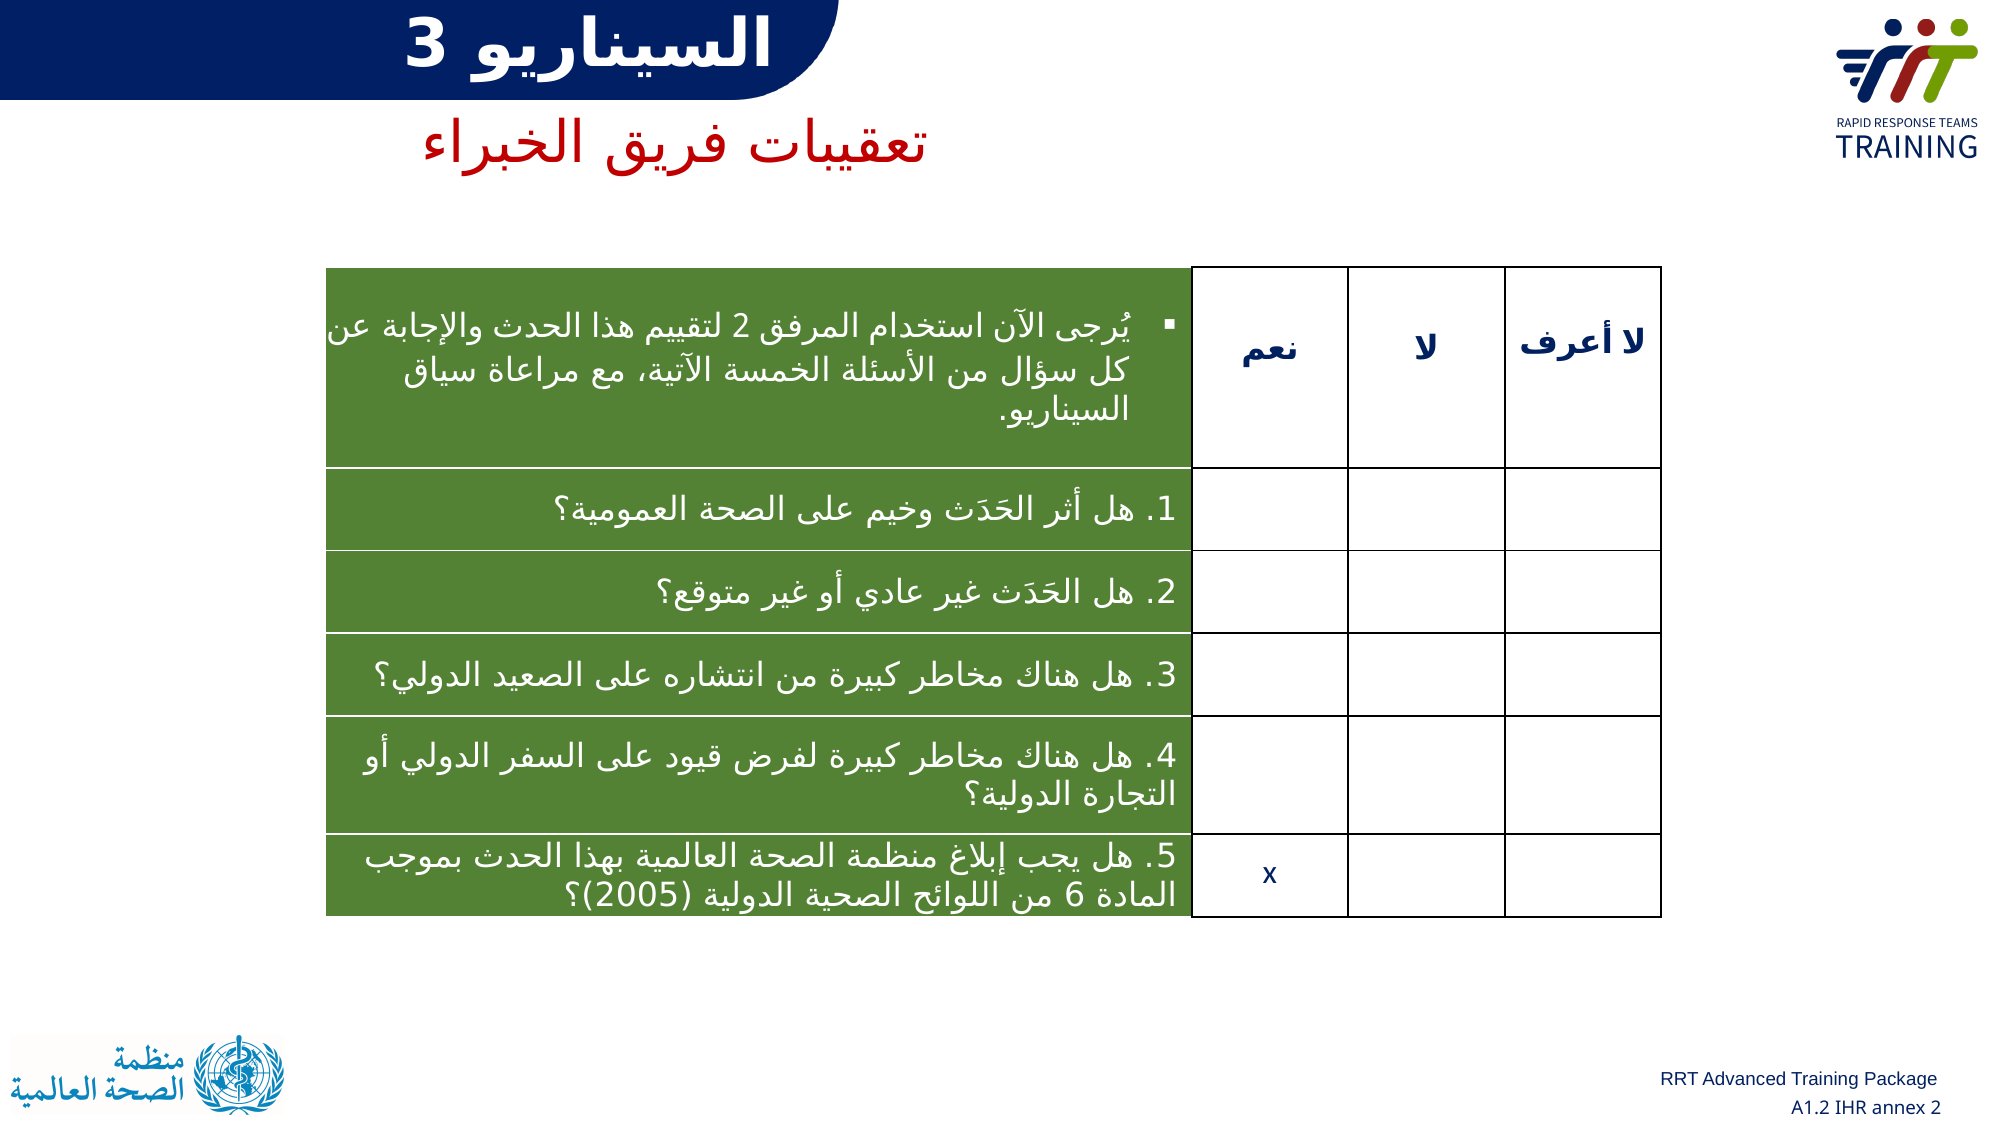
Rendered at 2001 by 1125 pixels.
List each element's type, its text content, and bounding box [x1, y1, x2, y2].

table_cell [1193, 717, 1347, 833]
table_cell [1506, 469, 1660, 550]
table_cell 4. هل هناك مخاطر كبيرة لفرض قيود على السفر الدولي أو التجارة الدولية؟ [326, 717, 1191, 833]
table_cell [1349, 717, 1504, 833]
table_header نعم [1193, 268, 1347, 467]
table_cell [1193, 634, 1347, 715]
table_cell [1349, 551, 1504, 632]
picture [1835, 19, 1978, 167]
table_cell [1506, 634, 1660, 715]
table_cell [1193, 469, 1347, 550]
table_cell [1349, 469, 1504, 550]
table_cell [1506, 717, 1660, 833]
table_cell 5. هل يجب إبلاغ منظمة الصحة العالمية بهذا الحدث بموجب المادة 6 من اللوائح الصحية الدولية (2005)؟ [326, 835, 1191, 916]
picture [241, 1050, 247, 1059]
table_header لا أعرف [1506, 268, 1660, 467]
text_box تعقيبات فريق الخبراء [40, 105, 937, 213]
table_cell [1506, 835, 1660, 916]
table_cell [1349, 835, 1504, 916]
table_cell 1. هل أثر الحَدَث وخيم على الصحة العمومية؟ [326, 469, 1191, 550]
title السيناريو 3 [0, 0, 783, 106]
table_cell [1506, 551, 1660, 632]
table_cell [1349, 634, 1504, 715]
picture [783, 0, 839, 100]
table_cell x [1193, 835, 1347, 916]
table_header يُرجى الآن استخدام المرفق 2 لتقييم هذا الحدث والإجابة عن كل سؤال من الأسئلة الخمسة الآتية، مع مراعاة سياق السيناريو. [326, 268, 1191, 467]
table_cell 3. هل هناك مخاطر كبيرة من انتشاره على الصعيد الدولي؟ [326, 634, 1191, 715]
table_cell 2. هل الحَدَث غير عادي أو غير متوقع؟ [326, 551, 1191, 632]
picture [11, 1035, 284, 1115]
table_header لا [1349, 268, 1504, 467]
table_cell [1193, 551, 1347, 632]
